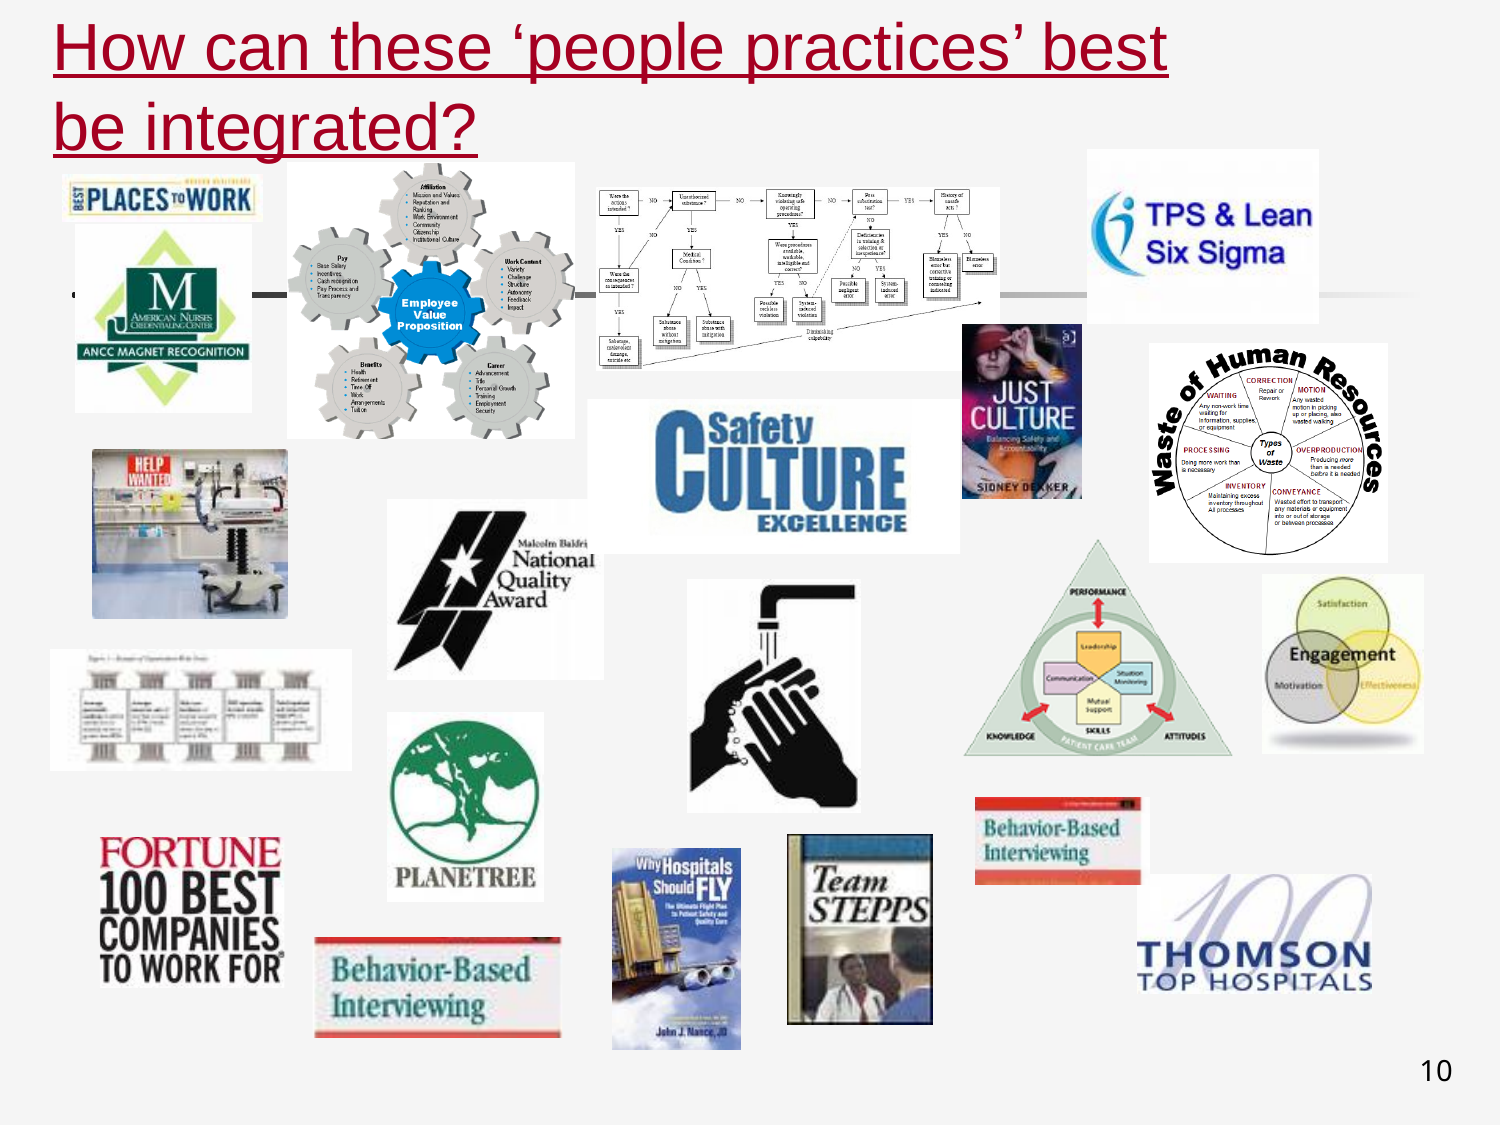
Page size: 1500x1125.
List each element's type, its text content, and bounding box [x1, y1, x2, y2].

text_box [49, 149, 1424, 1051]
title How can these ‘people practices’ best be integrated? [37, 24, 1226, 143]
slide_number 10 [1154, 1023, 1468, 1100]
